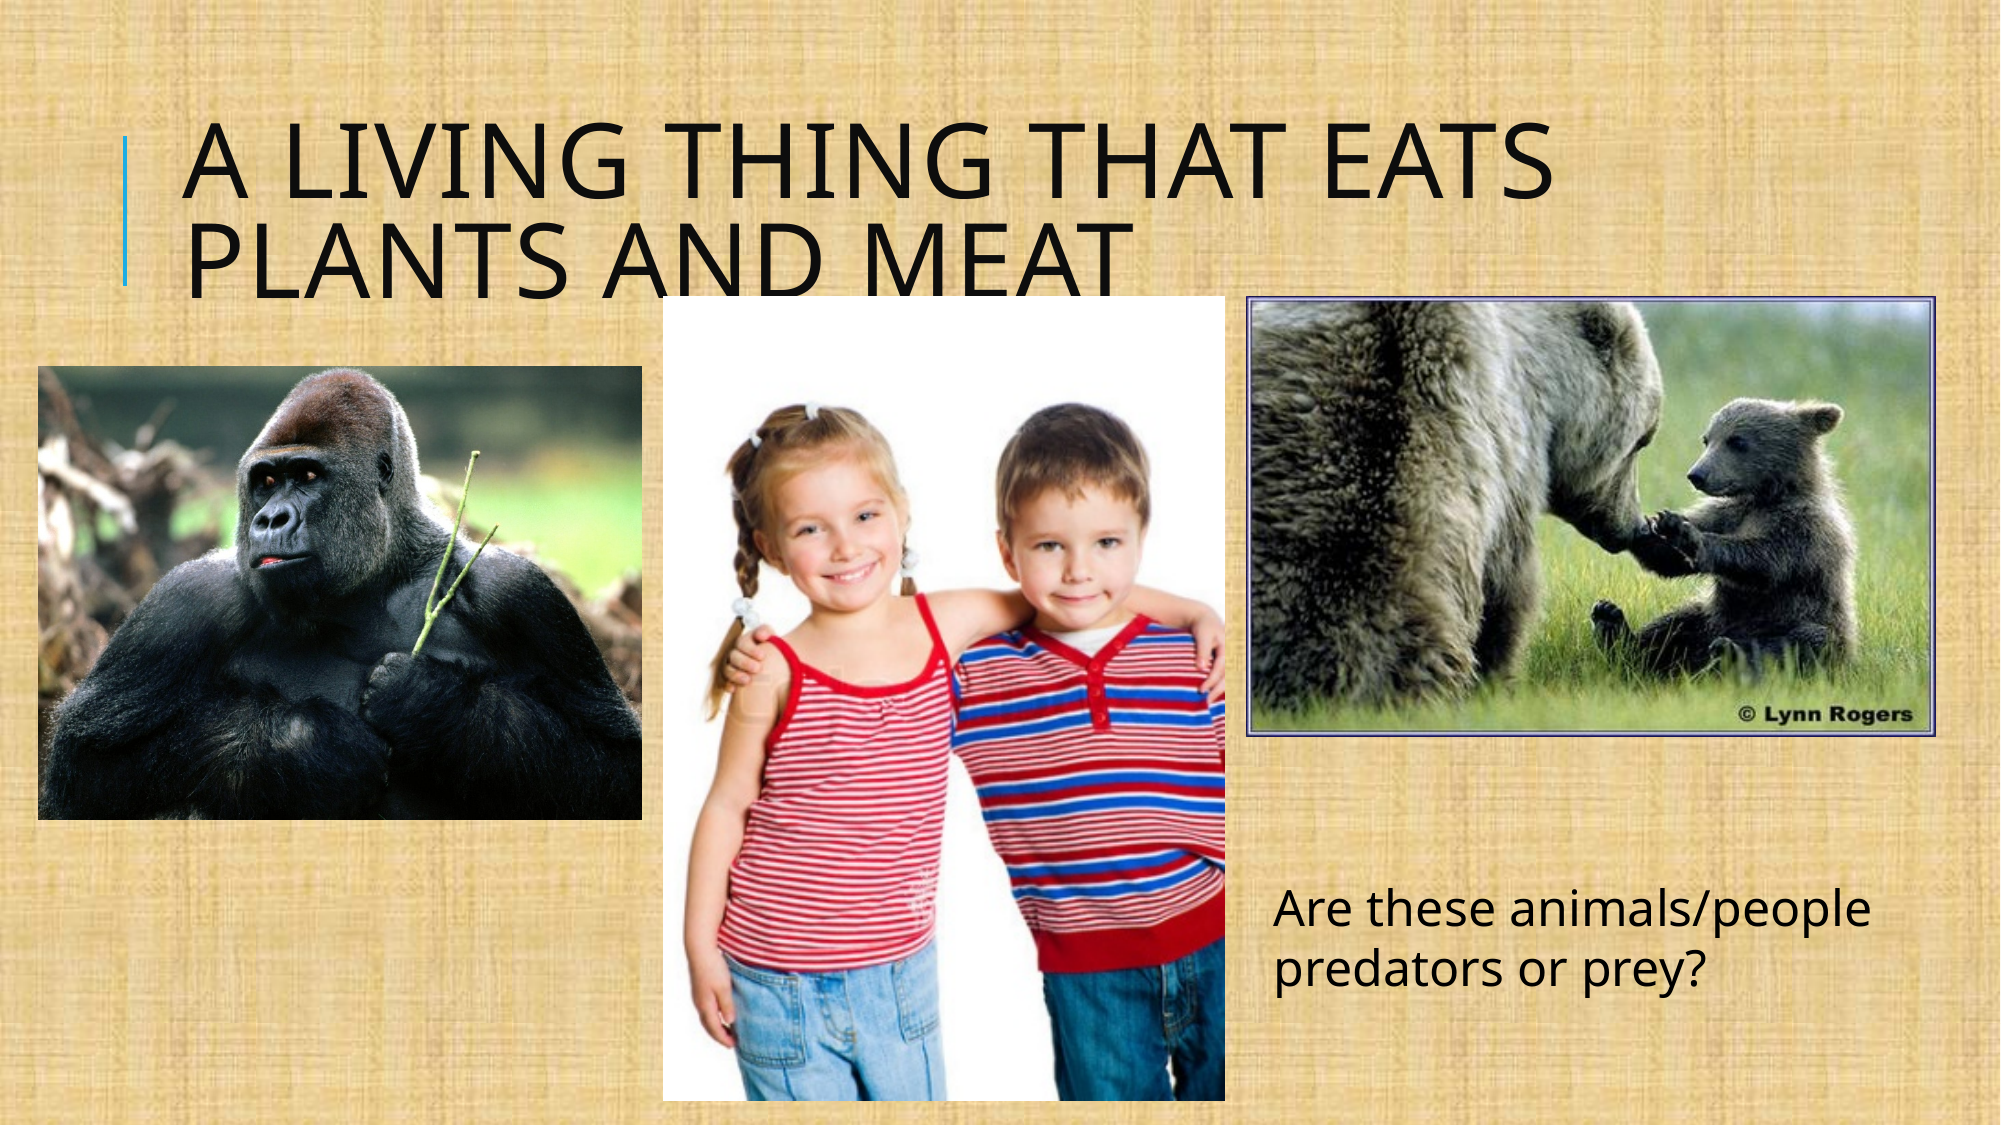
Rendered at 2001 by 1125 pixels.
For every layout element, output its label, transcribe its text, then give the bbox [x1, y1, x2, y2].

text_box Are these animals/people predators or prey? [1259, 868, 1936, 1004]
picture [0, 0, 2001, 1125]
title A living thing that eats plants and meat [168, 96, 1763, 342]
